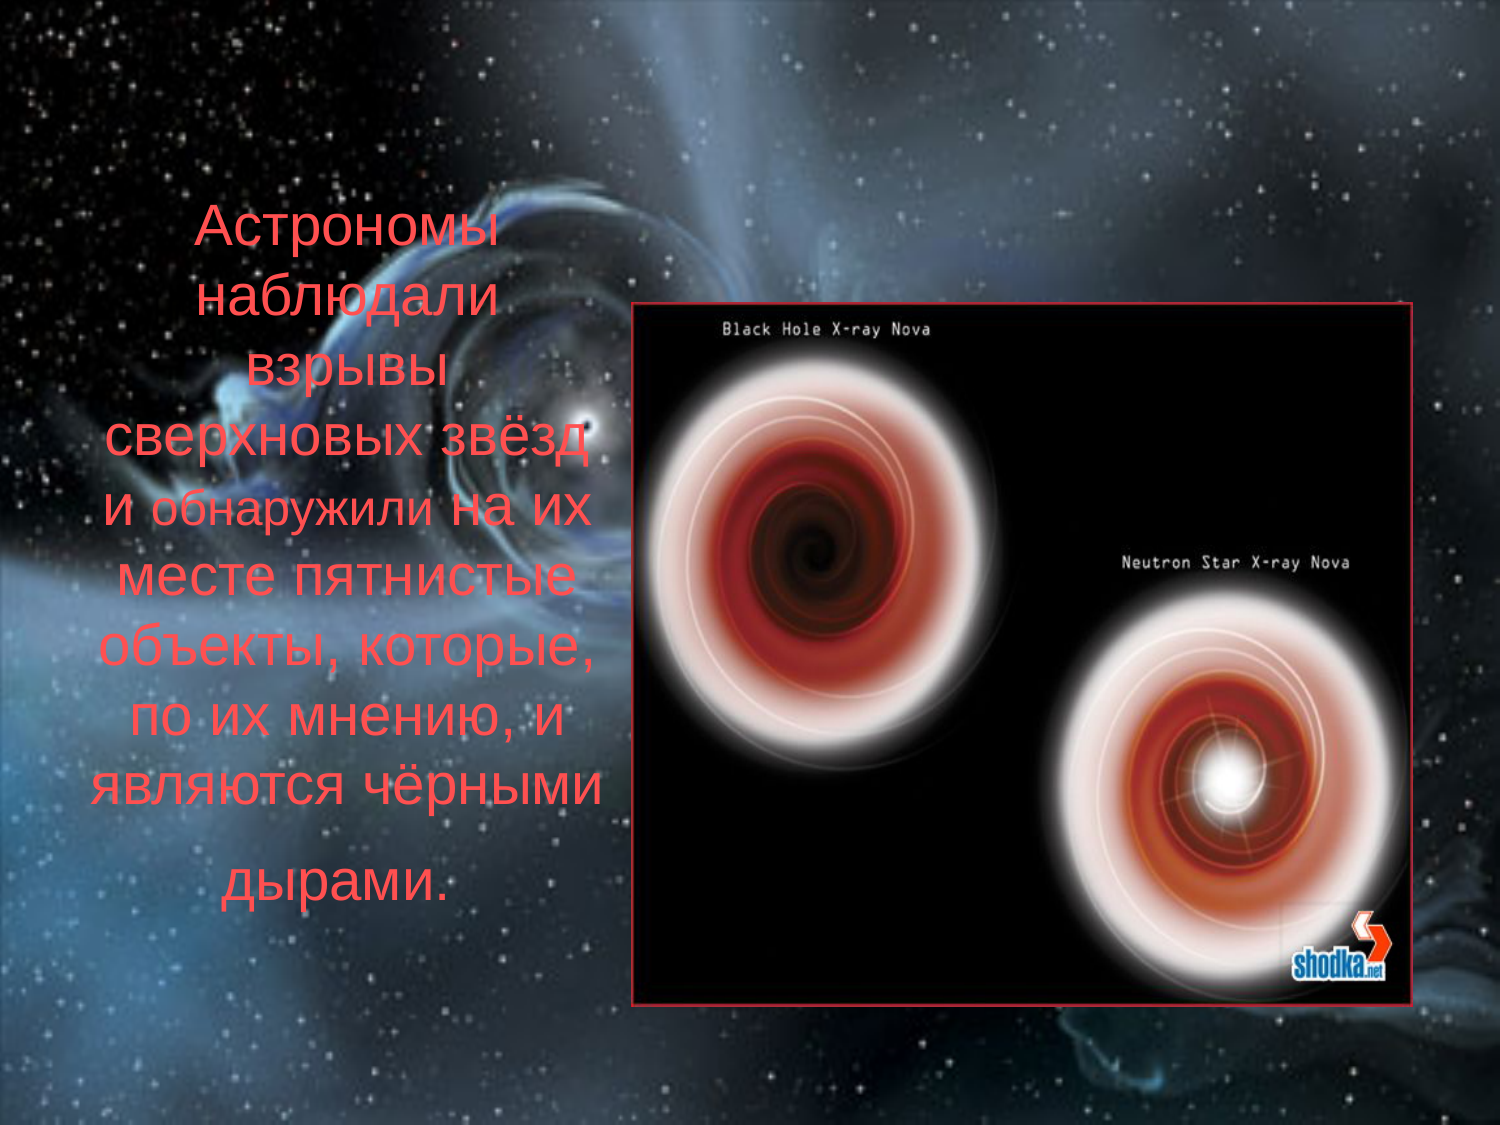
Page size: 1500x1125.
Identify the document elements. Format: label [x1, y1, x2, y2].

list [0, 0, 1500, 1125]
list [631, 302, 1413, 1007]
